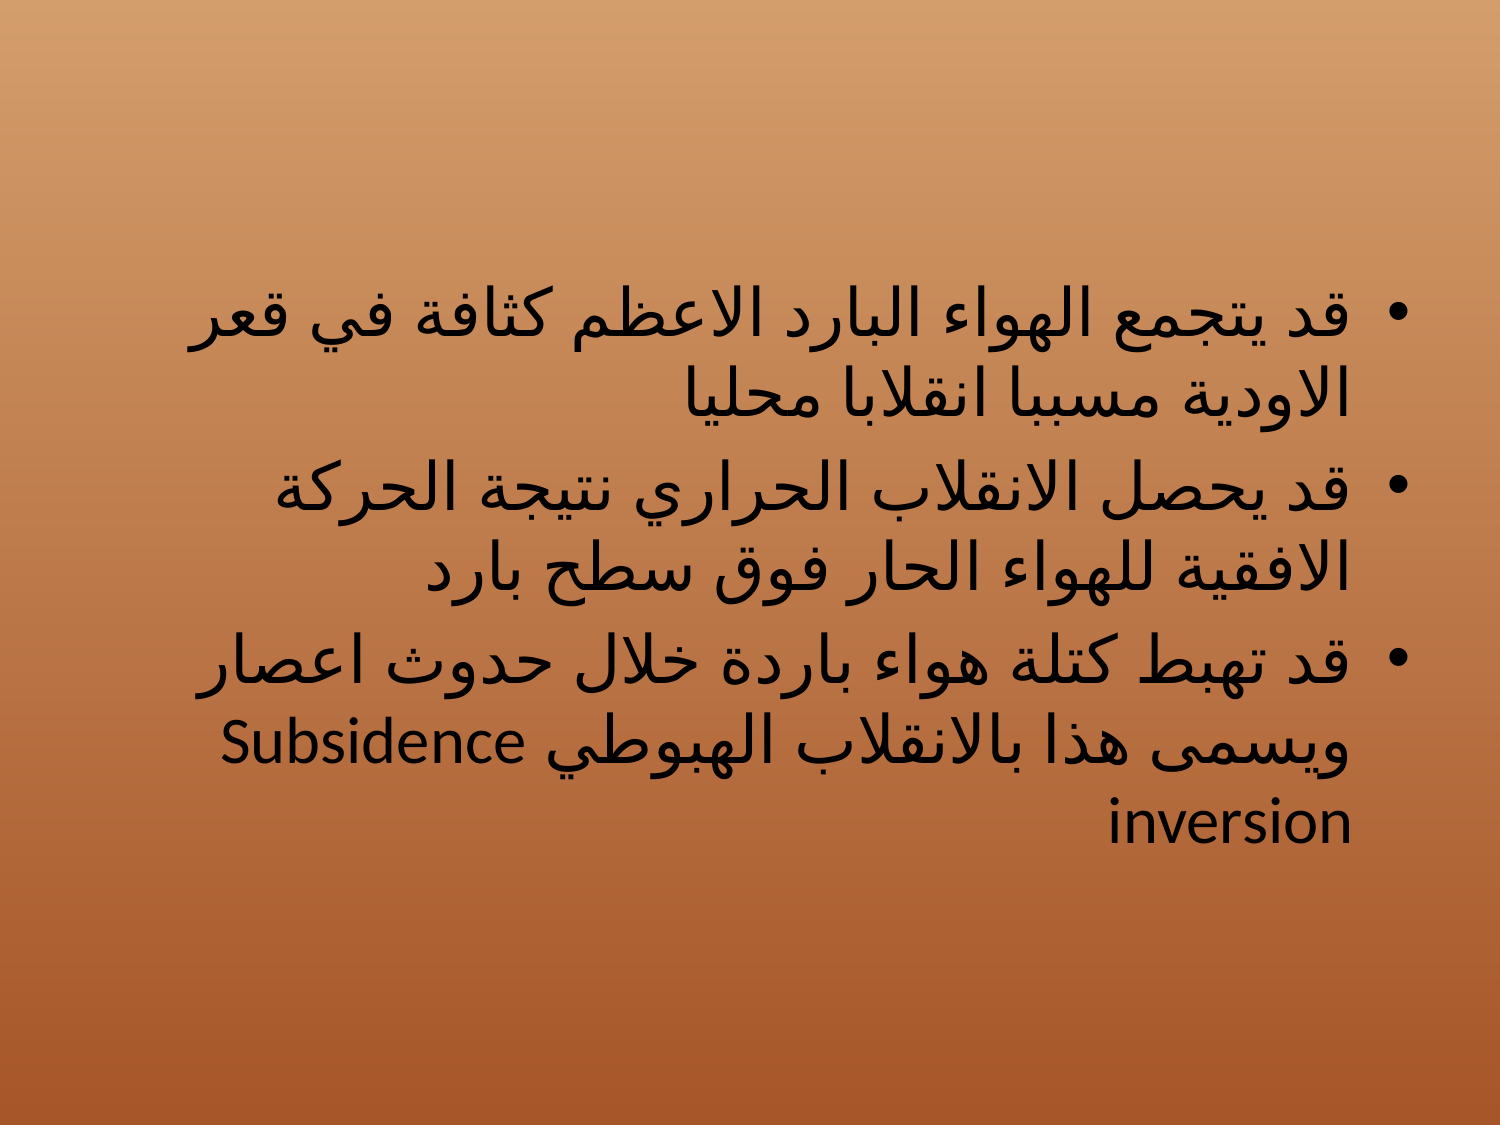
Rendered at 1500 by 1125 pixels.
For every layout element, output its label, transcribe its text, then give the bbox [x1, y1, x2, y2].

list قد يتجمع الهواء البارد الاعظم كثافة في قعر الاودية مسببا انقلابا محليا قد يحصل الانقلاب الحراري نتيجة الحركة الافقية للهواء الحار فوق سطح بارد قد تهبط كتلة هواء باردة خلال حدوث اعصار ويسمى هذا بالانقلاب الهبوطي Subsidence inversion [75, 262, 1425, 1005]
